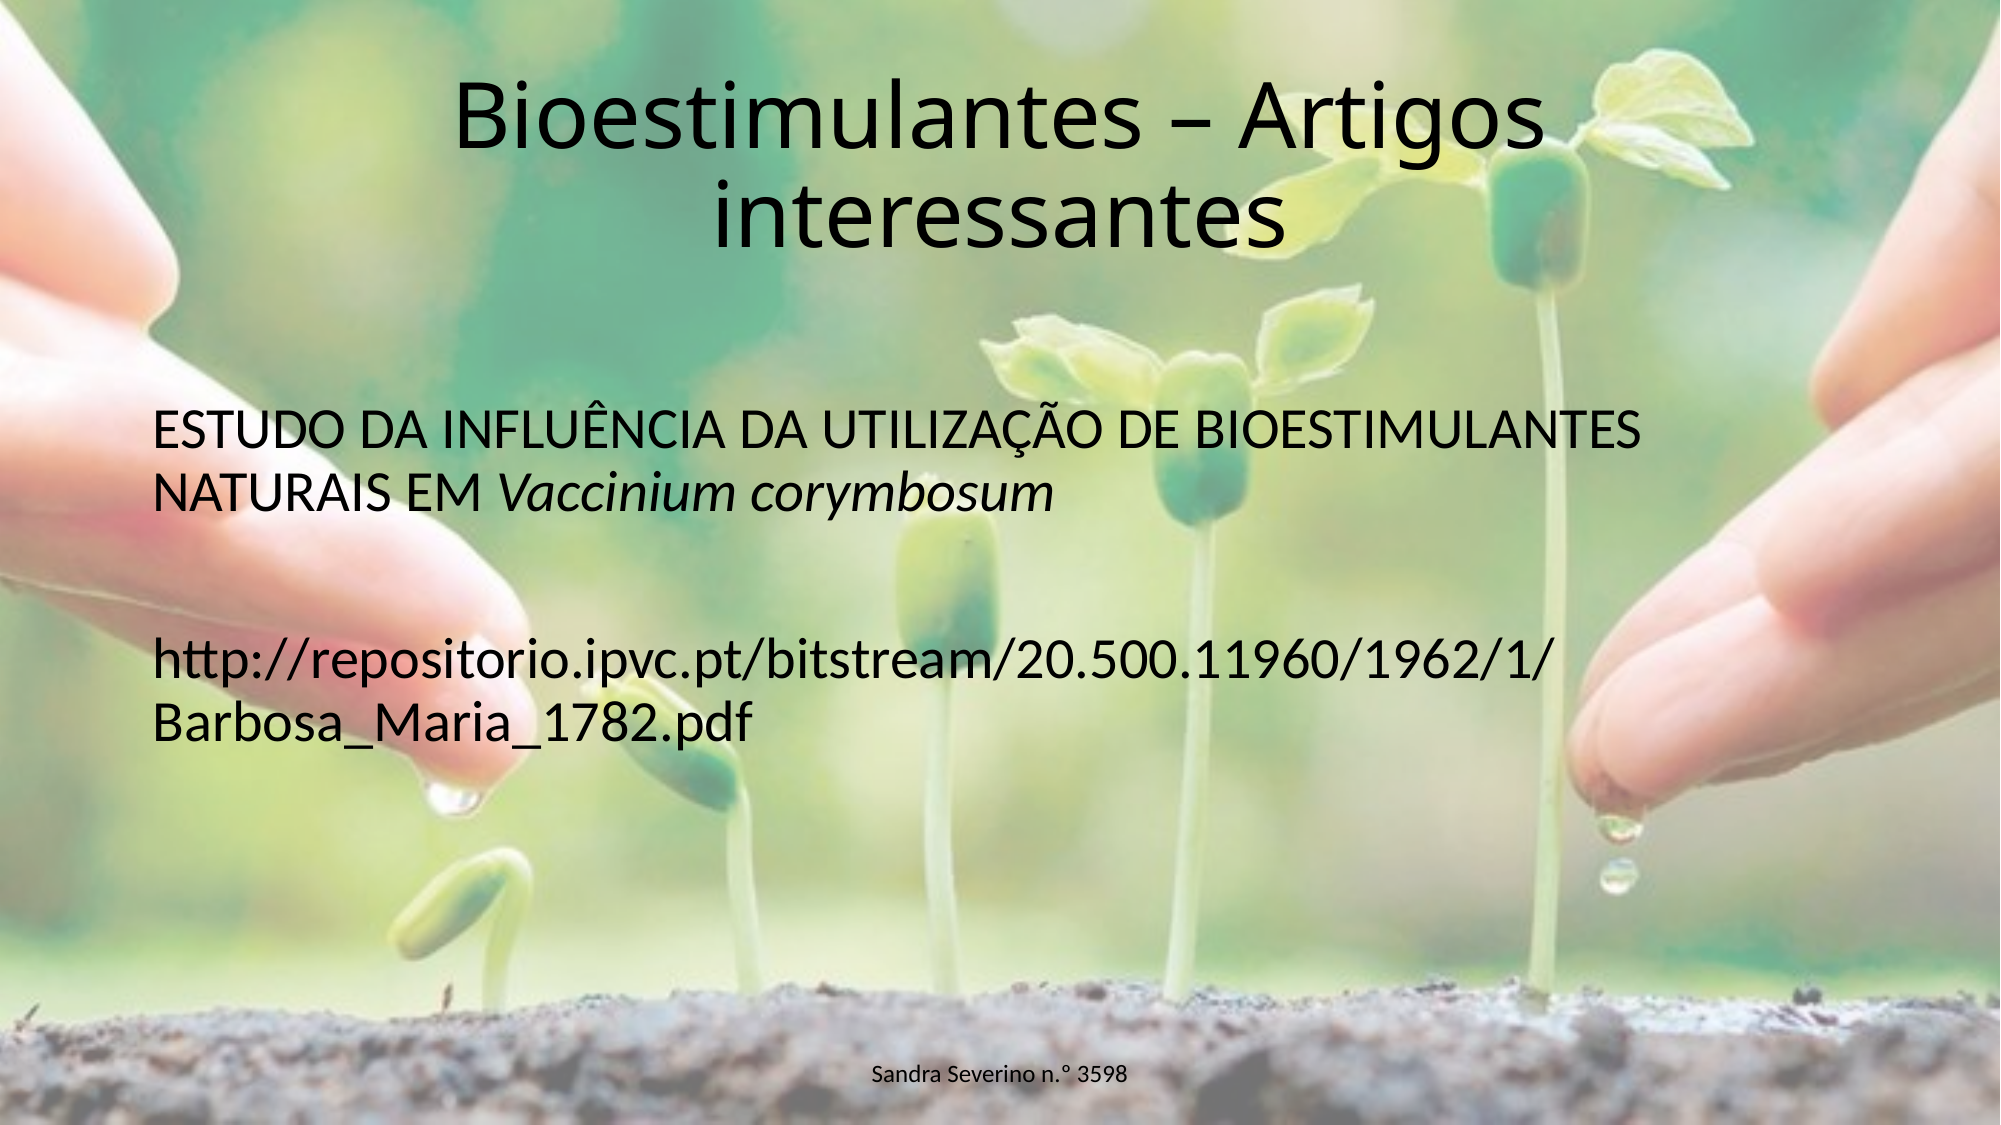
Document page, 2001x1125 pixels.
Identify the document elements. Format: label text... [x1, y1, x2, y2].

footer Sandra Severino n.º 3598 [662, 1042, 1338, 1103]
title Bioestimulantes – Artigos interessantes [137, 59, 1863, 278]
list ESTUDO DA INFLUÊNCIA DA UTILIZAÇÃO DE BIOESTIMULANTES NATURAIS EM Vaccinium corymbosum http://repositorio.ipvc.pt/bitstream/20.500.11960/1962/1/Barbosa_Maria_1782.pdf [137, 299, 1863, 1014]
